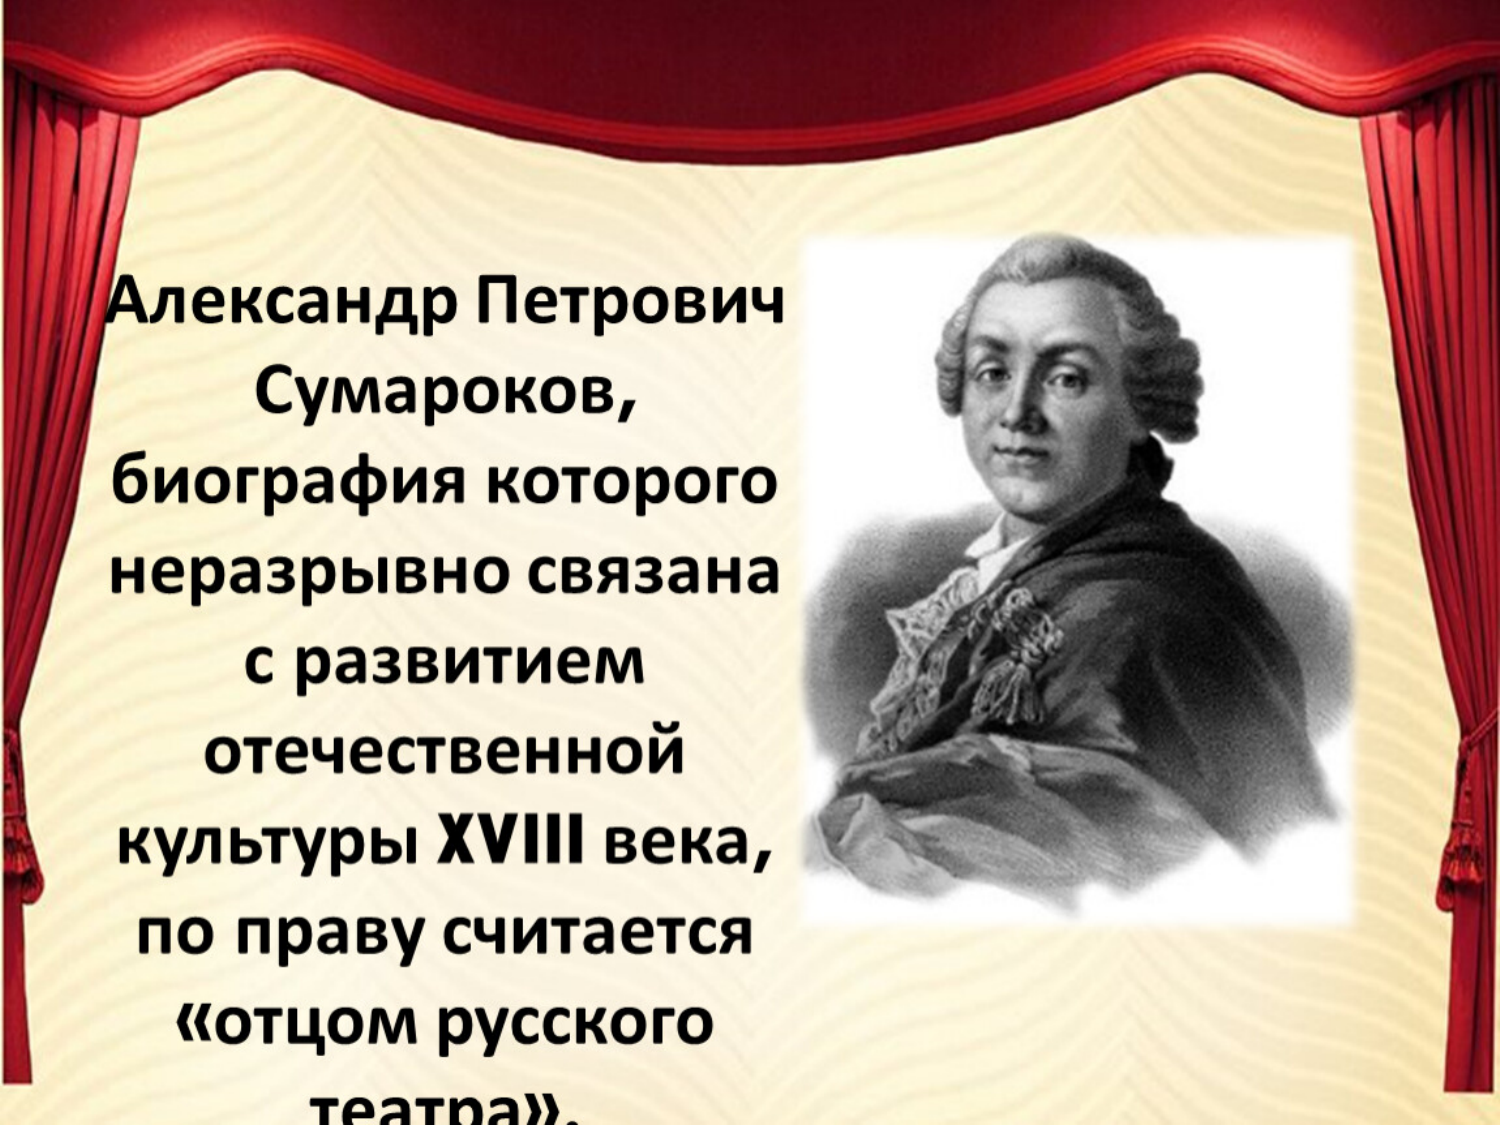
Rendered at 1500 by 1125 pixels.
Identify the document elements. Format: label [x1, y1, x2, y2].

list [0, 0, 1500, 1125]
